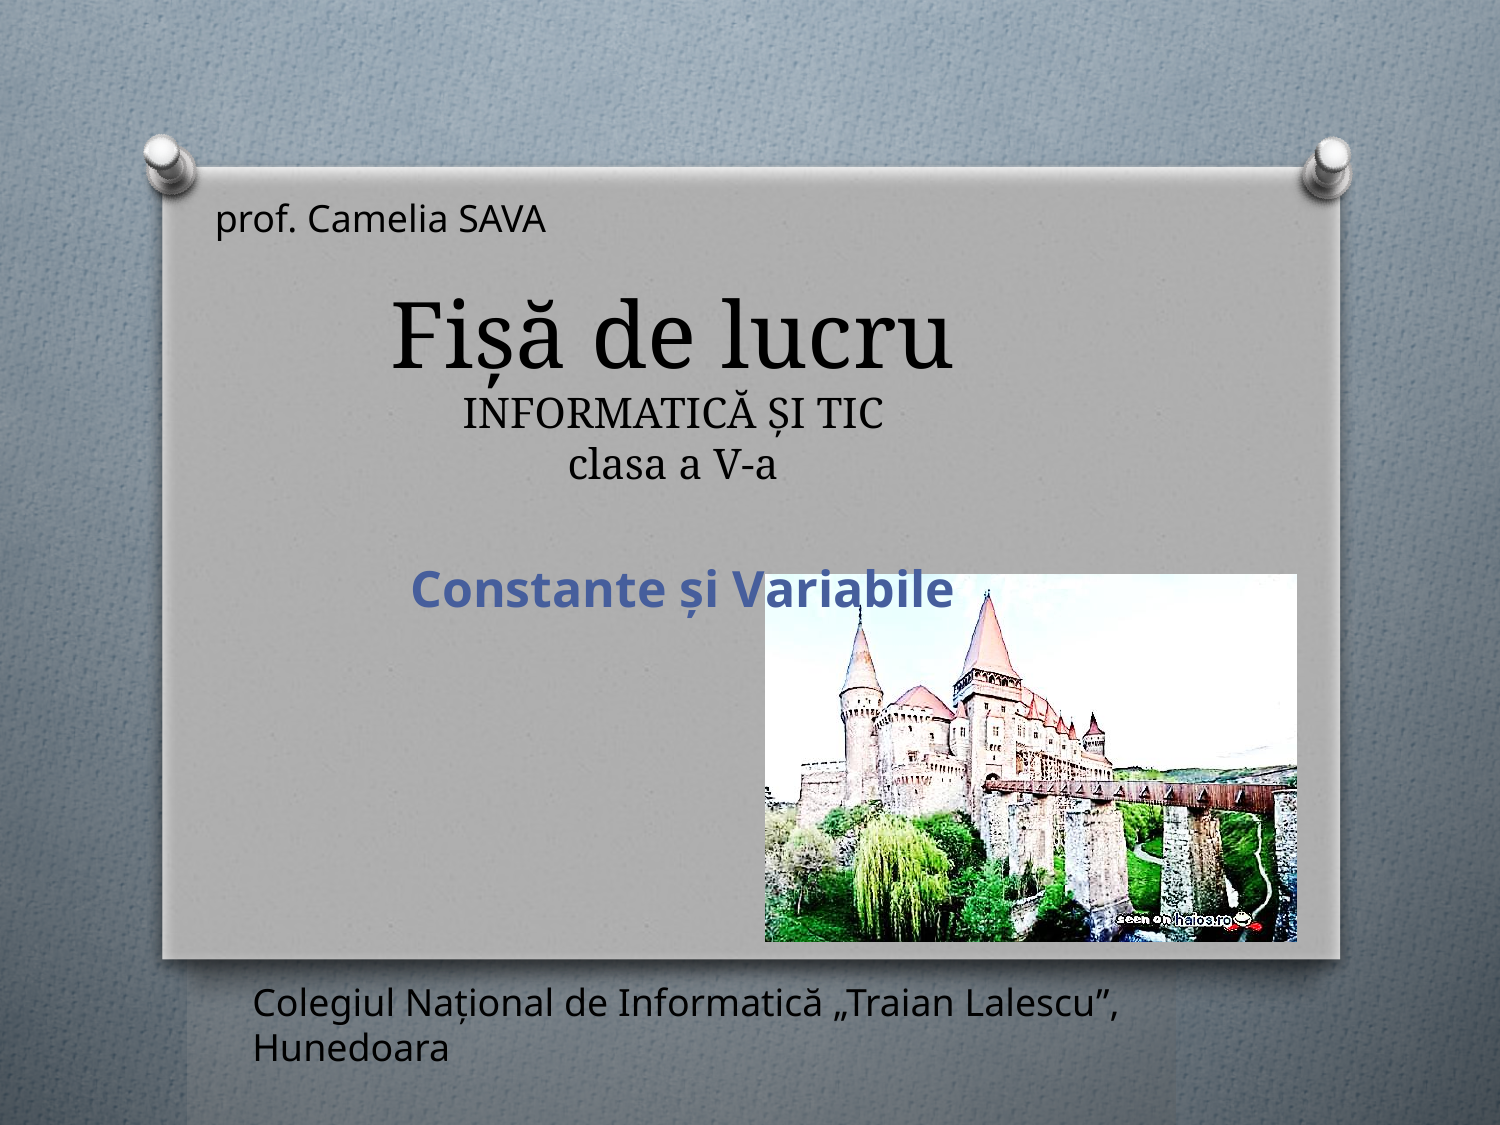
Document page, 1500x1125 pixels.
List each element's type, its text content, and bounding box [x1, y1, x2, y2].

picture [764, 574, 1297, 943]
text_box prof. Camelia SAVA [199, 187, 575, 293]
picture [112, 100, 235, 224]
text_box Colegiul Naţional de Informatică „Traian Lalescu”, Hunedoara [237, 971, 1338, 1077]
subtitle Constante și Variabile [339, 549, 1027, 663]
title Fişă de lucru INFORMATICĂ ŞI TIC clasa a V-a [203, 266, 1143, 525]
picture [1274, 109, 1396, 230]
